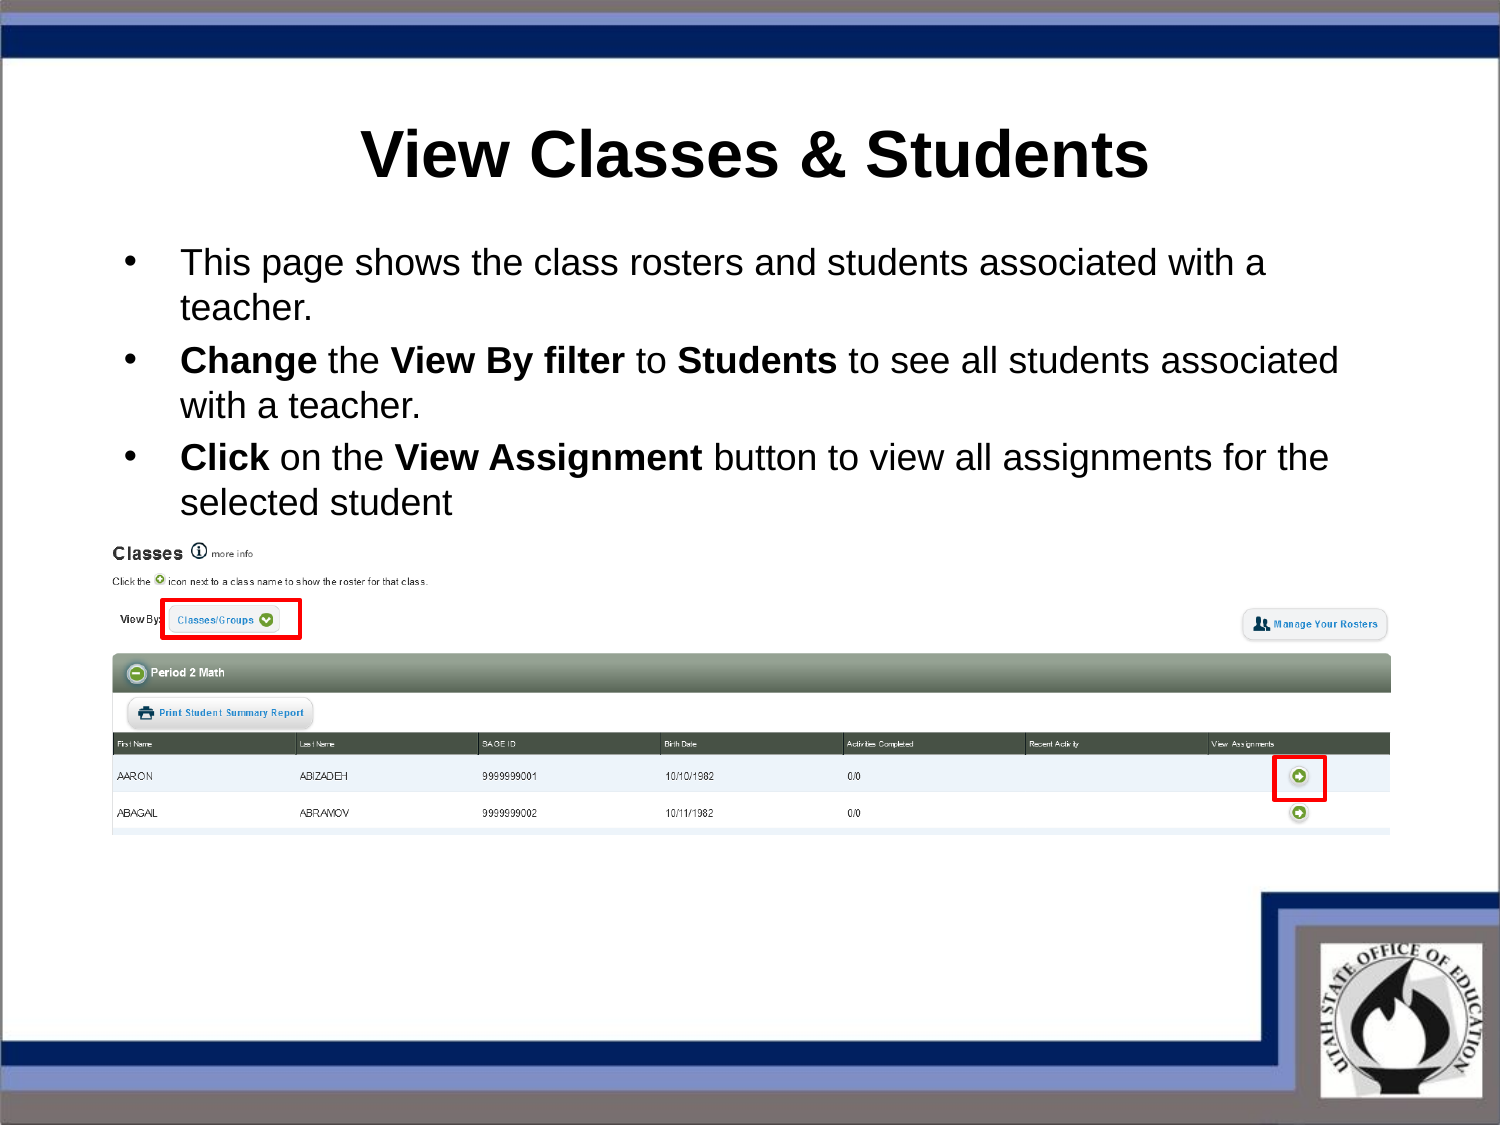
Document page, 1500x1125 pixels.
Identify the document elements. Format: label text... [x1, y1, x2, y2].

list This page shows the class rosters and students associated with a teacher. Change the View By filter to Students to see all students associated with a teacher. Click on the View Assignment button to view all assignments for the selected student [108, 230, 1403, 835]
picture [0, 0, 1500, 1125]
title View Classes & Students [108, 99, 1403, 202]
